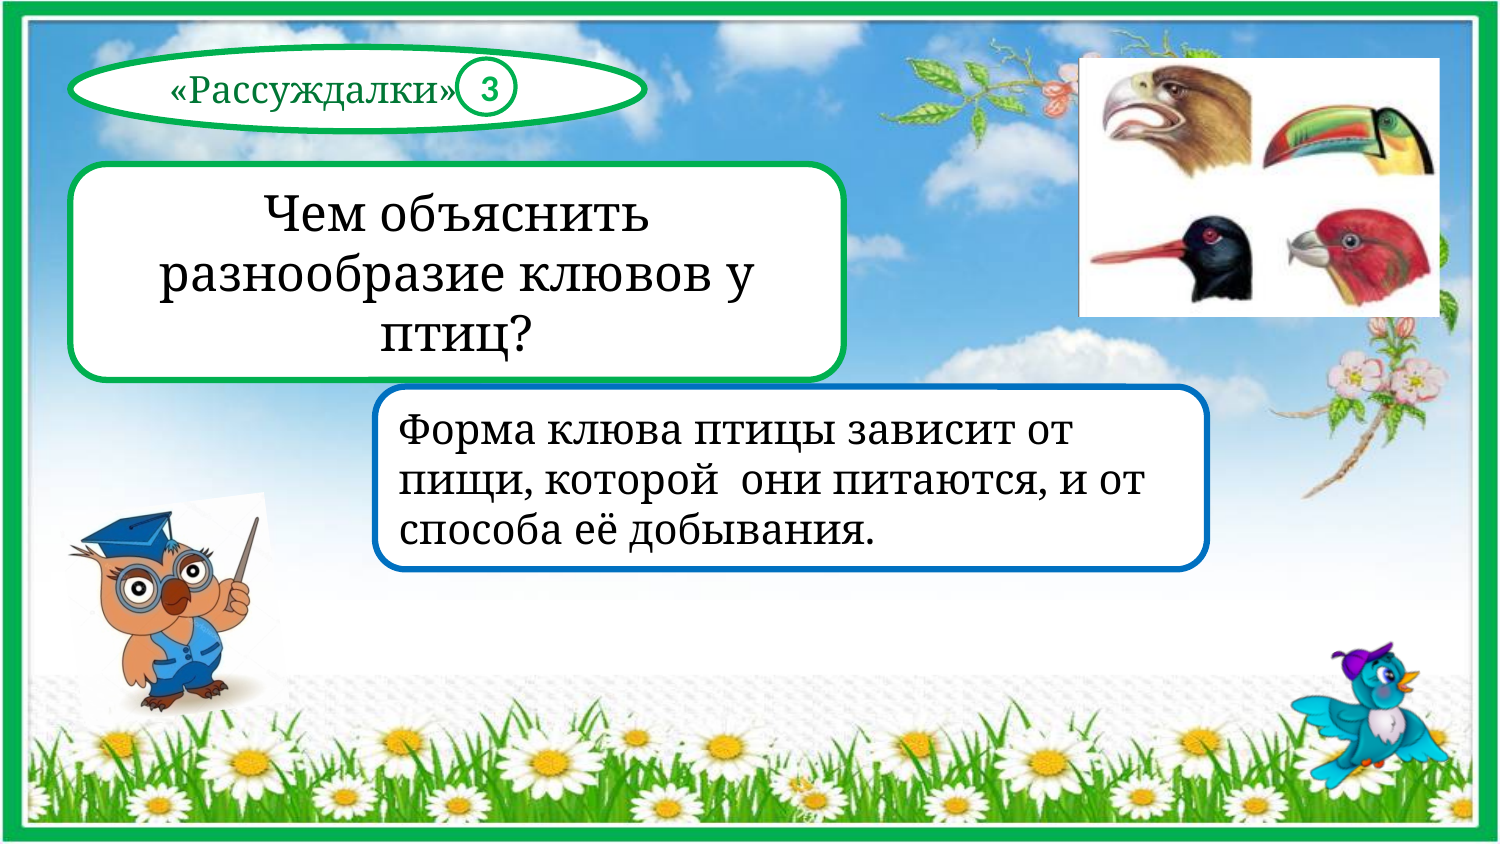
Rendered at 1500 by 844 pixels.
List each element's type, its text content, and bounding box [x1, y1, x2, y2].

text_box Форма клюва птицы зависит от пищи, которой они питаются, и от способа её добывания. [374, 386, 1208, 570]
text_box «Рассуждалки» [70, 46, 645, 132]
picture [0, 0, 1500, 844]
text_box 3 [454, 56, 518, 117]
text_box Чем объяснить разнообразие клювов у птиц? [70, 164, 844, 380]
